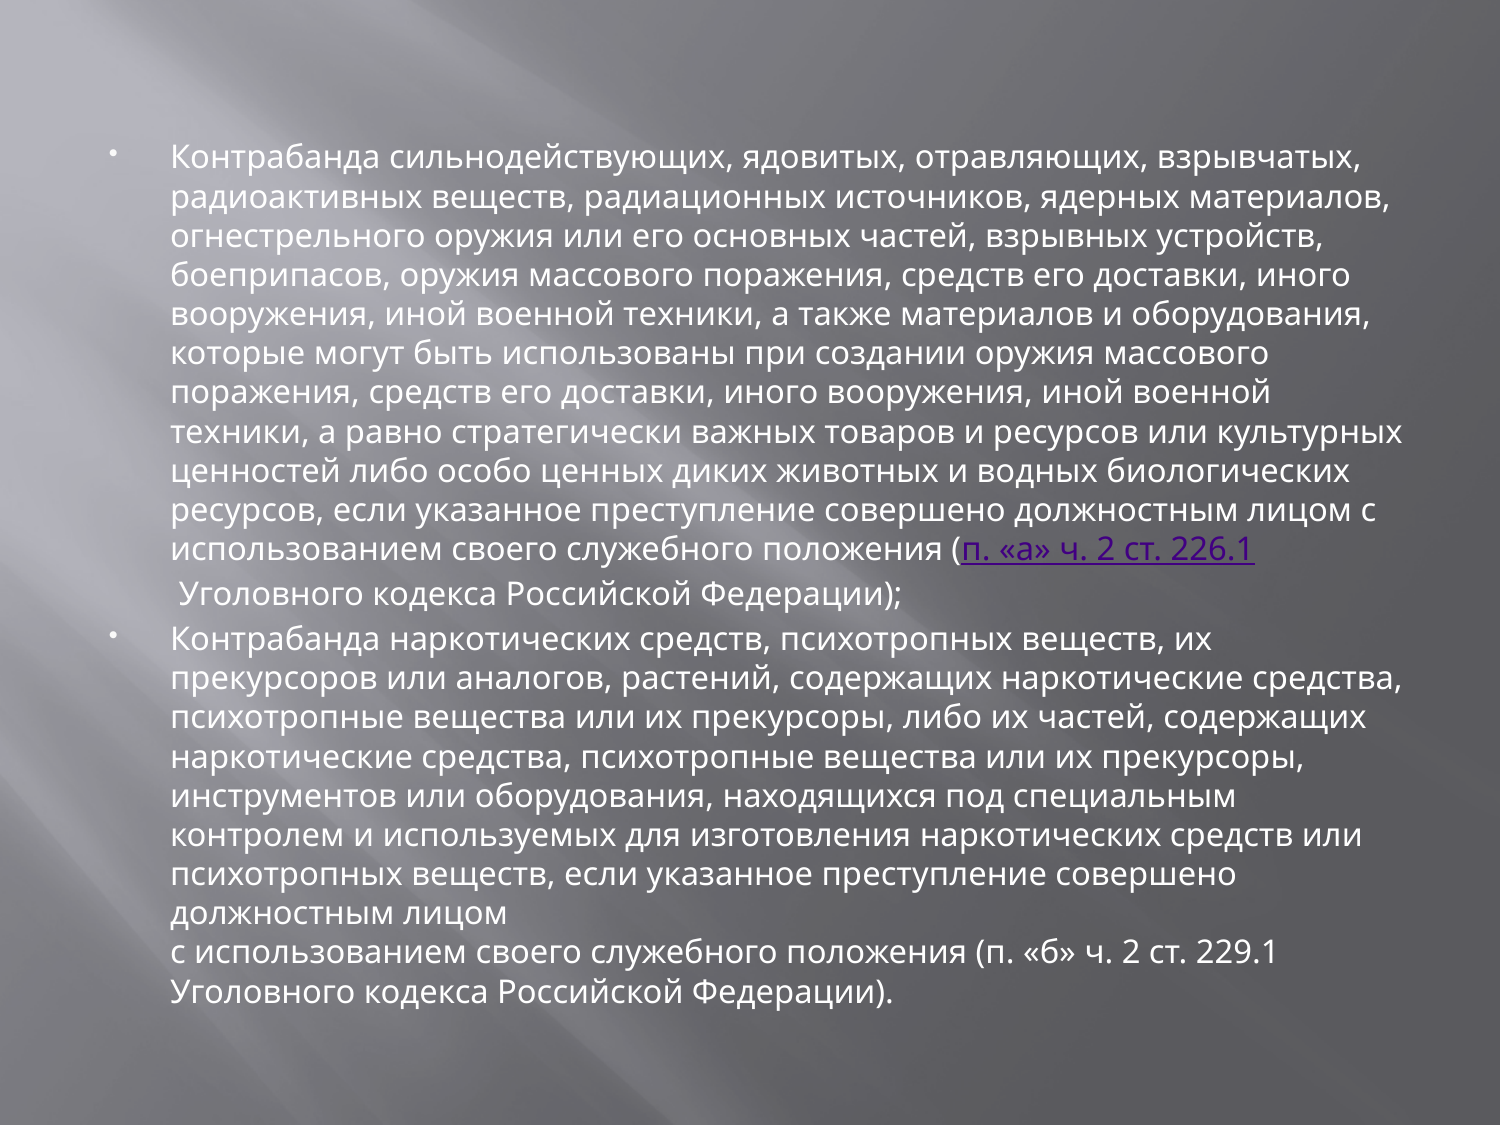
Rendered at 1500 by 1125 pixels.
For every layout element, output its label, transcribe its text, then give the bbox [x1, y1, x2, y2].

list Контрабанда сильнодействующих, ядовитых, отравляющих, взрывчатых, радиоактивных веществ, радиационных источников, ядерных материалов, огнестрельного оружия или его основных частей, взрывных устройств, боеприпасов, оружия массового поражения, средств его доставки, иного вооружения, иной военной техники, а также материалов и оборудования, которые могут быть использованы при создании оружия массового поражения, средств его доставки, иного вооружения, иной военной техники, а равно стратегически важных товаров и ресурсов или культурных ценностей либо особо ценных диких животных и водных биологических ресурсов, если указанное преступление совершено должностным лицом с использованием своего служебного положения (п. «а» ч. 2 ст. 226.1 Уголовного кодекса Российской Федерации); Контрабанда наркотических средств, психотропных веществ, их прекурсоров или аналогов, растений, содержащих наркотические средства, психотропные вещества или их прекурсоры, либо их частей, содержащих наркотические средства, психотропные вещества или их прекурсоры, инструментов или оборудования, находящихся под специальным контролем и используемых для изготовления наркотических средств или психотропных веществ, если указанное преступление совершено должностным лицом с использованием своего служебного положения (п. «б» ч. 2 ст. 229.1 Уголовного кодекса Российской Федерации). [75, 128, 1425, 1035]
